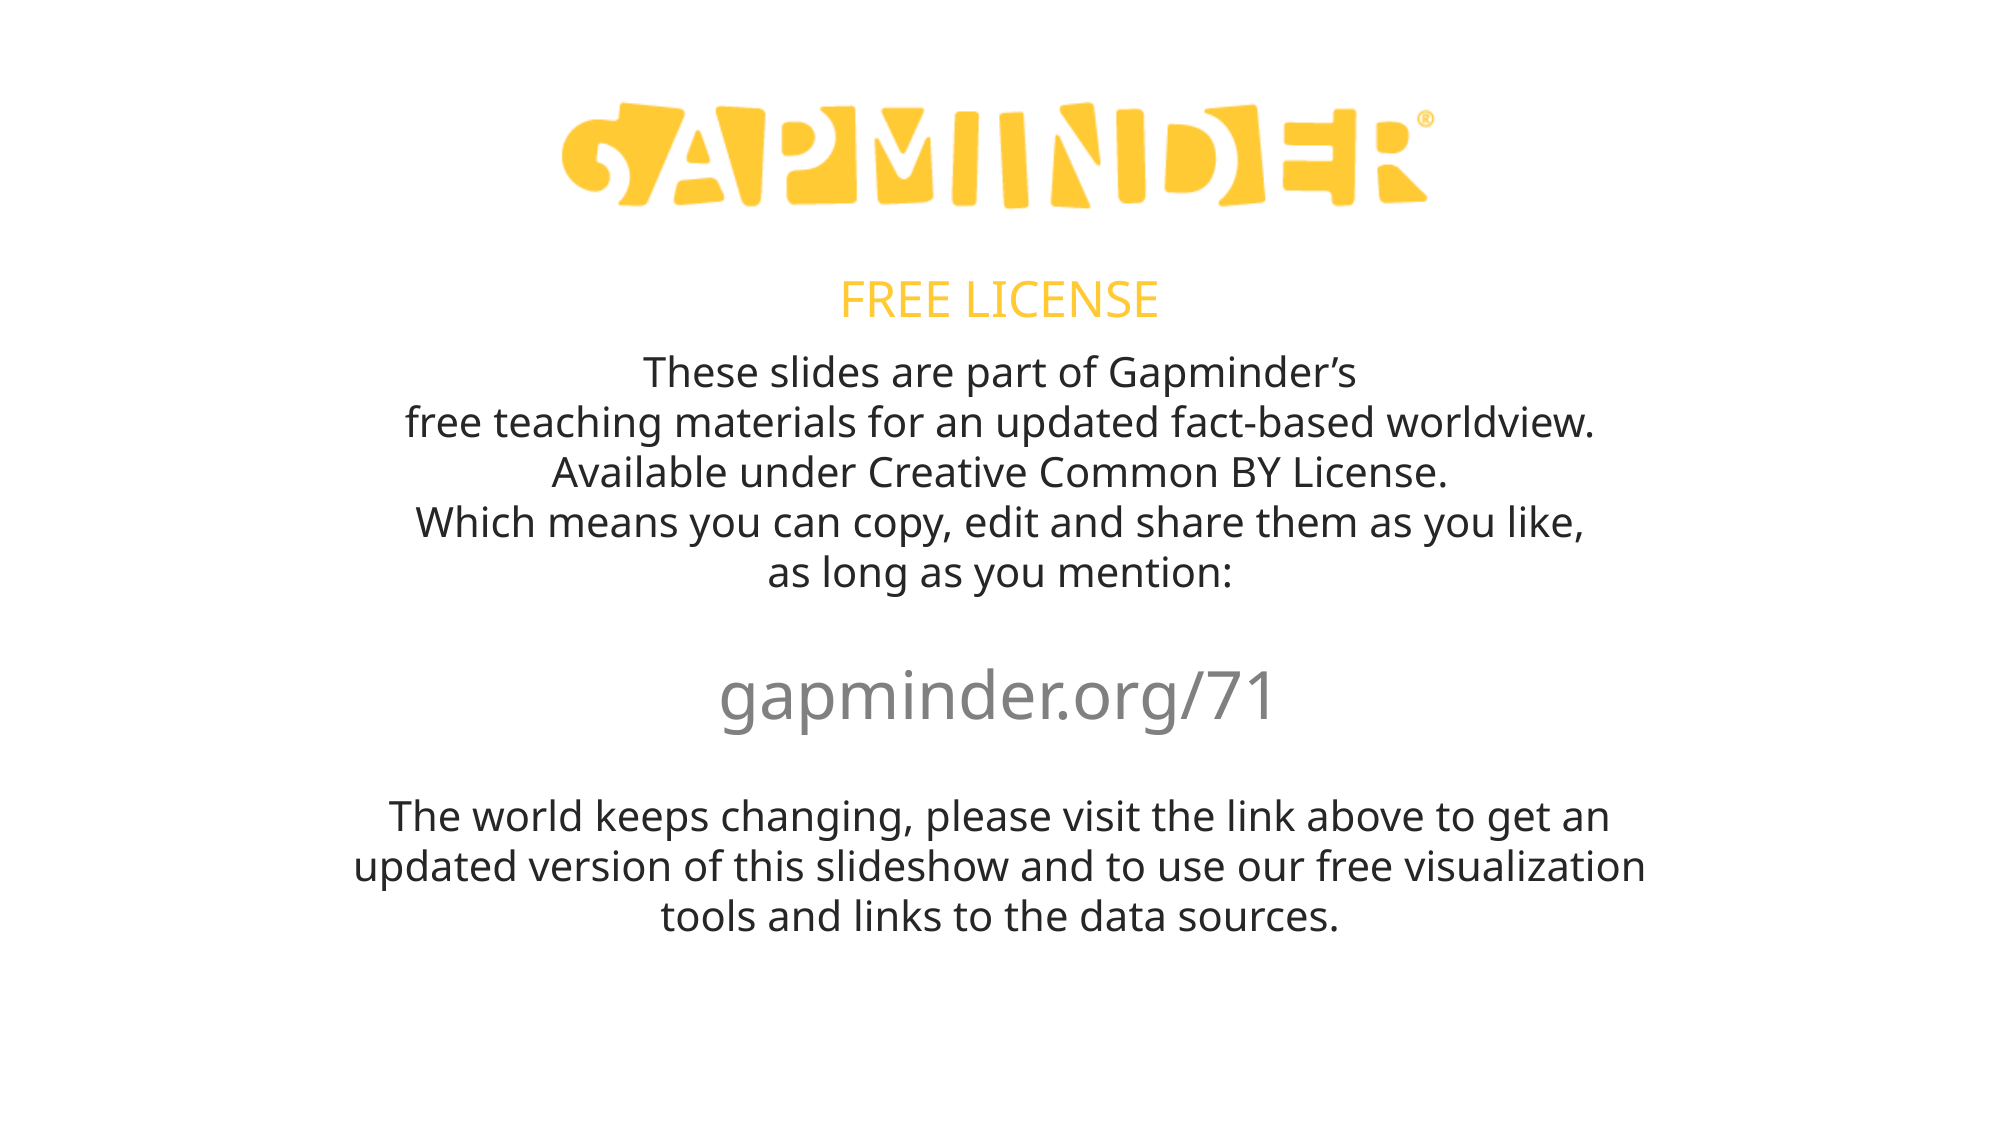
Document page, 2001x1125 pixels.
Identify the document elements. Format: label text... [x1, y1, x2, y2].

text_box FREE LICENSE [767, 259, 1233, 319]
text_box The world keeps changing, please visit the link above to get an updated version of this slideshow and to use our free visualization tools and links to the data sources. [327, 782, 1674, 947]
picture [556, 94, 1445, 215]
text_box These slides are part of Gapminder’s free teaching materials for an updated fact-based worldview. Available under Creative Common BY License. Which means you can copy, edit and share them as you like, as long as you mention: [144, 338, 1857, 604]
text_box gapminder.org/71 [532, 645, 1468, 741]
